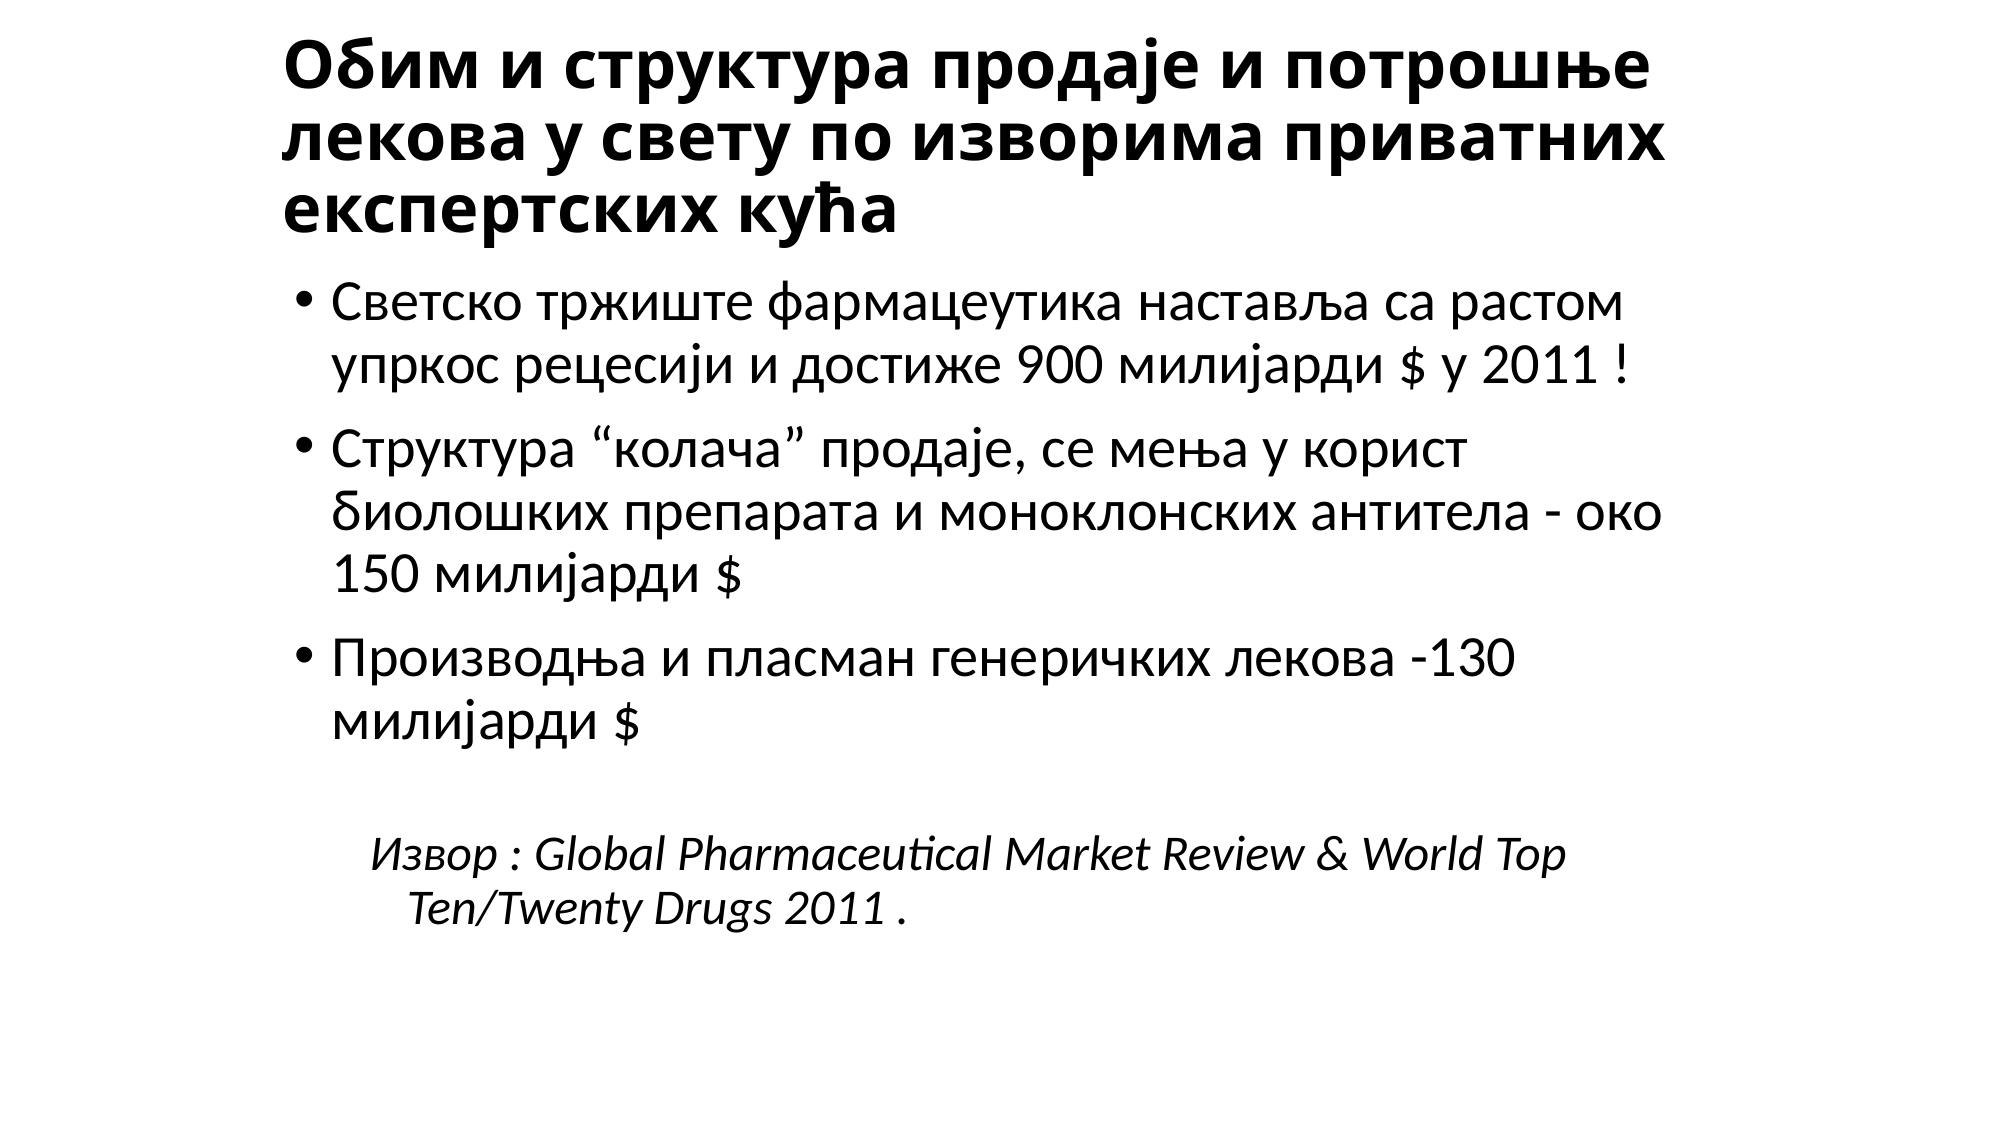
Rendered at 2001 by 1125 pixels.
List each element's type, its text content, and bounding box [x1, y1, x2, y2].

list Светско тржиште фармацеутика наставља са растом упркос рецесији и достиже 900 милијарди $ у 2011 ! Структура “колача” продаје, се мења у корист биолошких препарата и моноклонских антитела - око 150 милијарди $ Производња и пласман генеричких лекова -130 милијарди $ Извор : Global Pharmaceutical Market Review & World Top Ten/Twenty Drugs 2011 . [279, 262, 1709, 1083]
title Обим и структура продаје и потрошње лекова у свету по изворима приватних експертских кућа [267, 45, 1721, 233]
